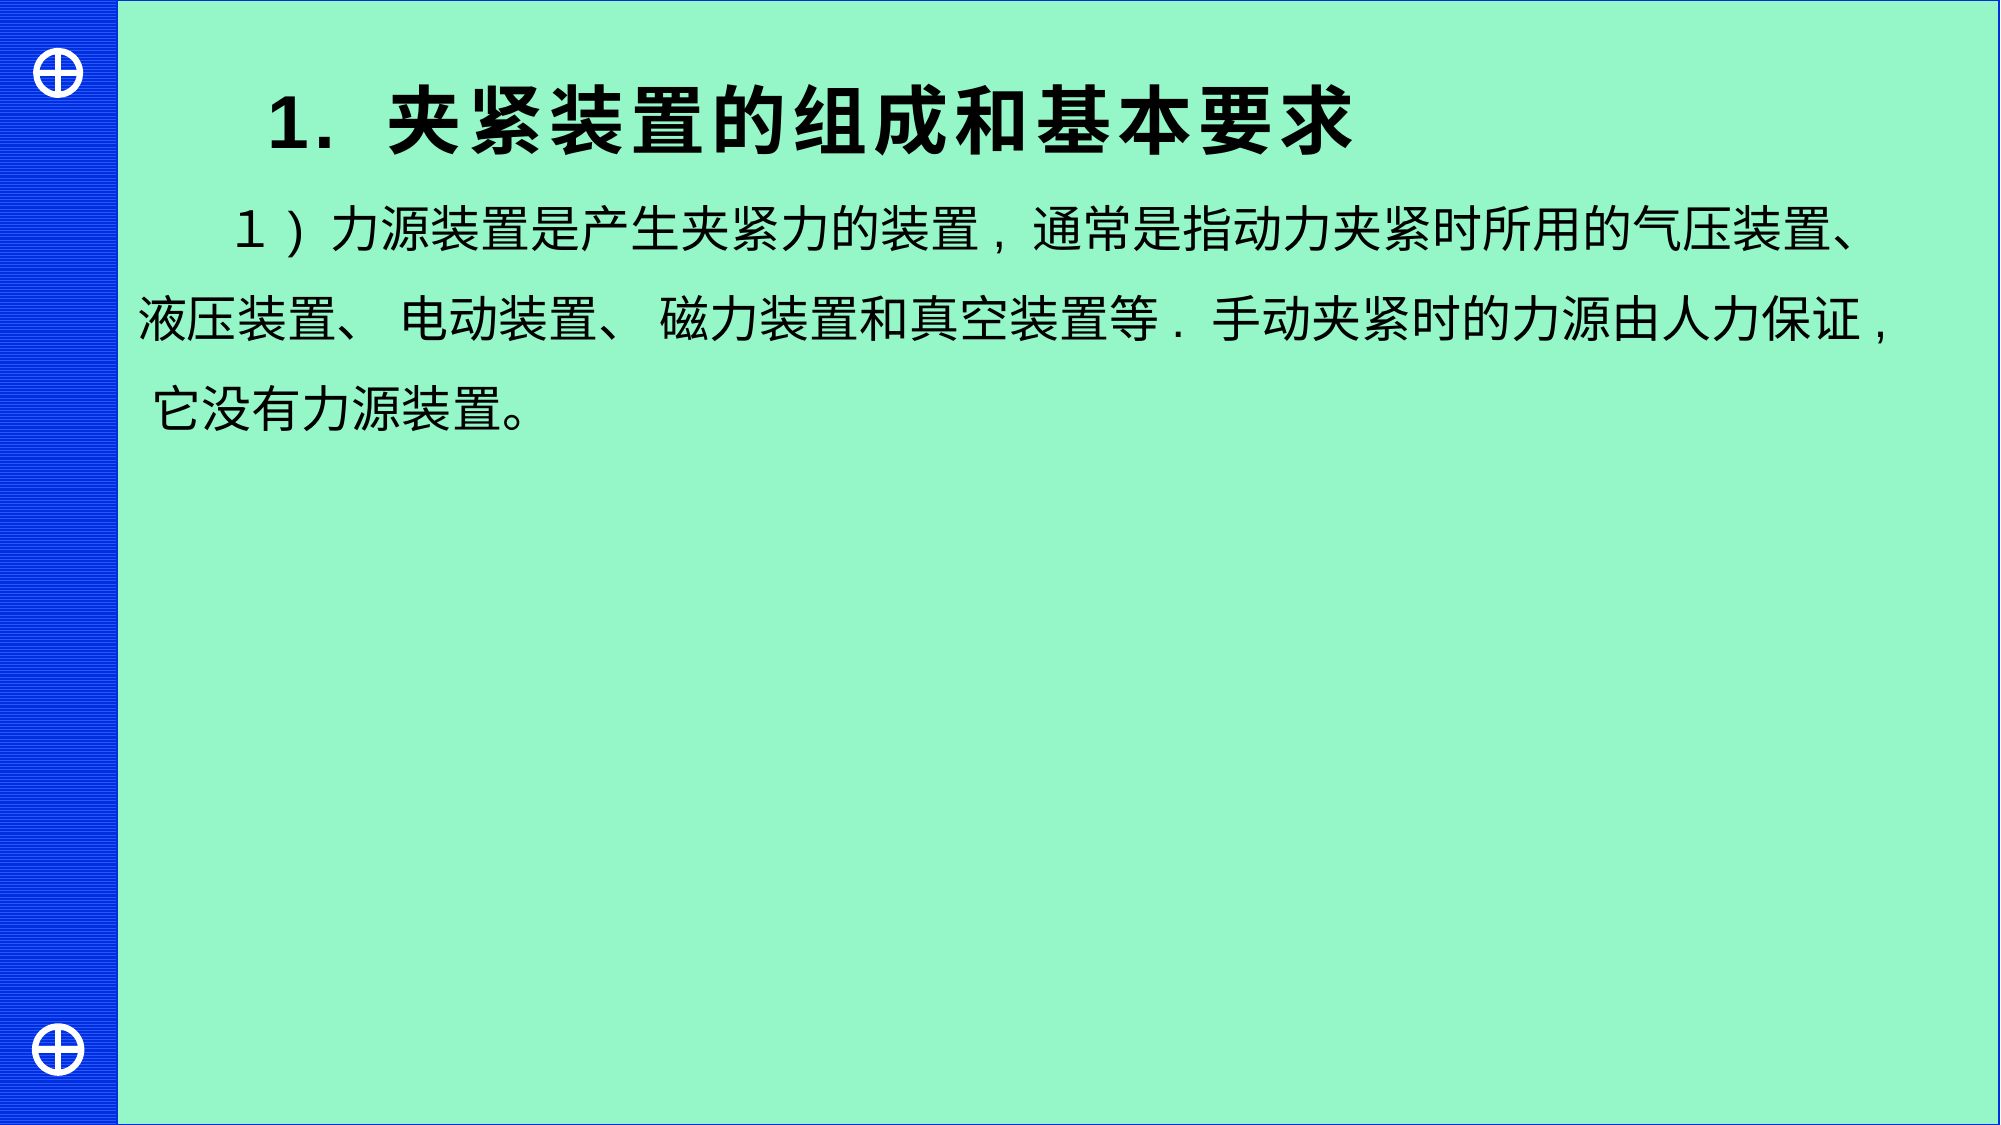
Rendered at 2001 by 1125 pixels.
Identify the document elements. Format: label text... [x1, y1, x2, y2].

text_box 1. 夹紧装置的组成和基本要求 [144, 50, 1432, 160]
text_box １) 力源装置是产生夹紧力的装置, 通常是指动力夹紧时所用的气压装置、 液压装置、 电动装置、 磁力装置和真空装置等. 手动夹紧时的力源由人力保证, 它没有力源装置。 [111, 160, 1880, 640]
